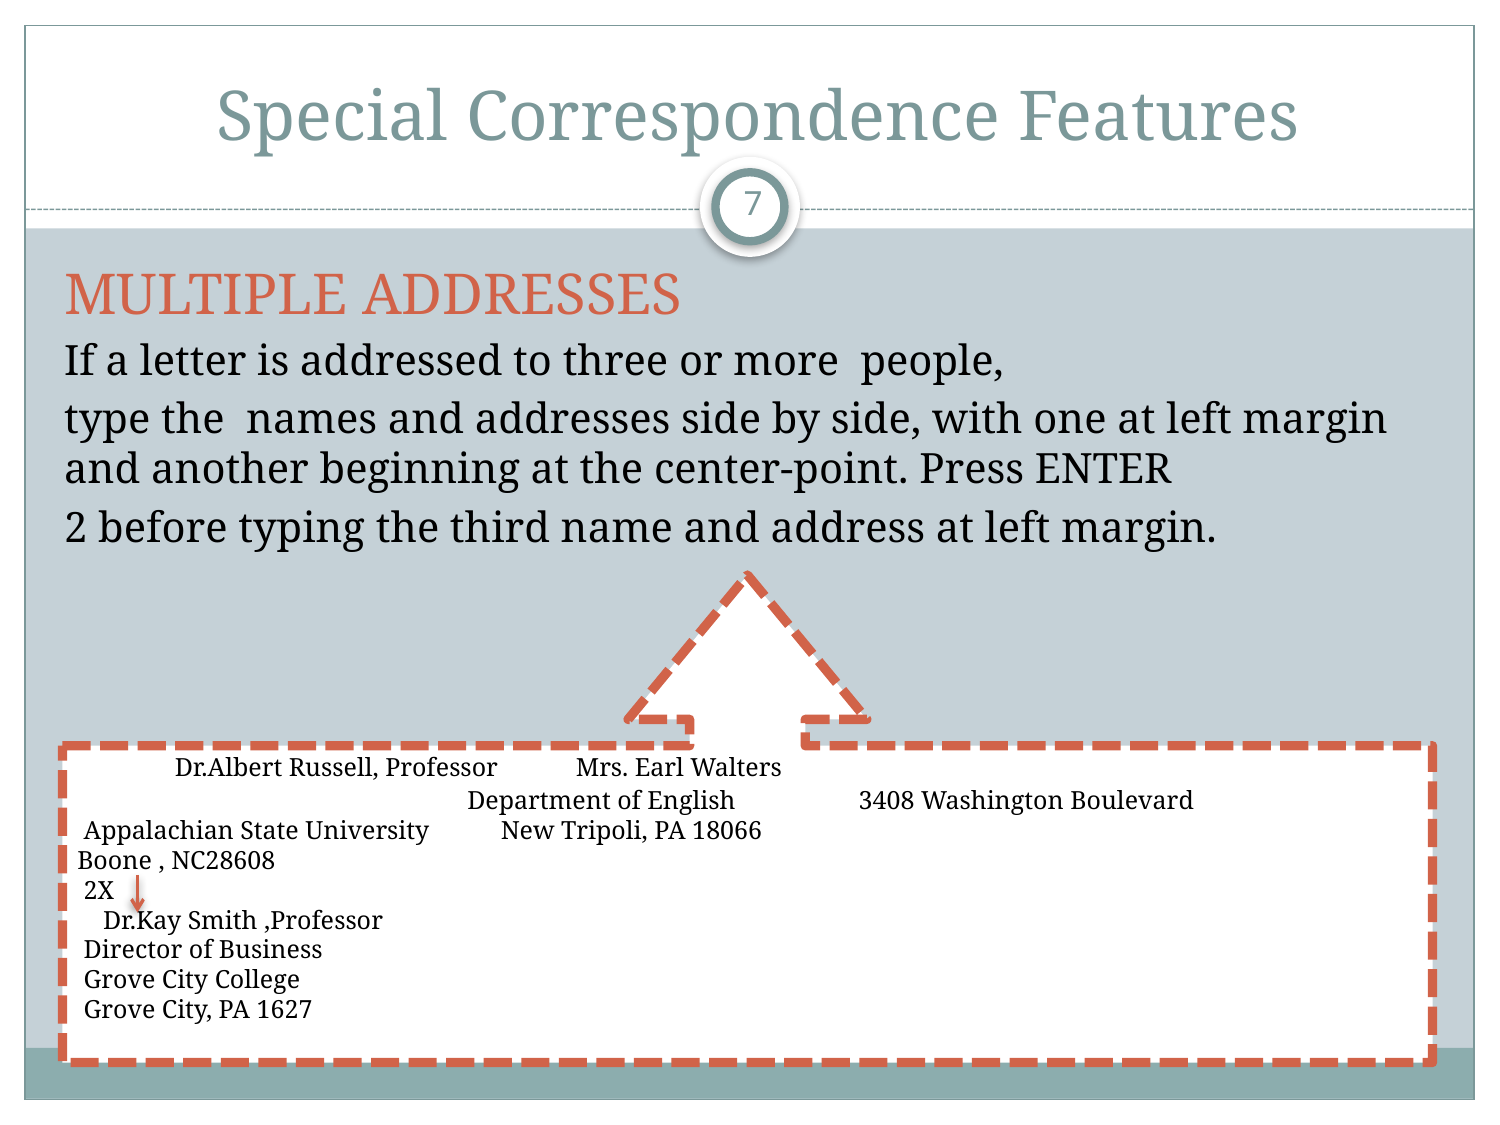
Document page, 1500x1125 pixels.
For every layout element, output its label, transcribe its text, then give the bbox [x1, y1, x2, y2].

slide_number 7 [715, 168, 791, 241]
title Special Correspondence Features [49, 37, 1450, 162]
text_box Dr.Albert Russell, Professor Mrs. Earl Walters Department of English 3408 Washington Boulevard Appalachian State University New Tripoli, PA 18066 Boone , NC28608 2X Dr.Kay Smith ,Professor Director of Business Grove City College Grove City, PA 1627 [61, 574, 1434, 1064]
list MULTIPLE ADDRESSES If a letter is addressed to three or more people, type the names and addresses side by side, with one at left margin and another beginning at the center-point. Press ENTER 2 before typing the third name and address at left margin. [49, 250, 1445, 1001]
